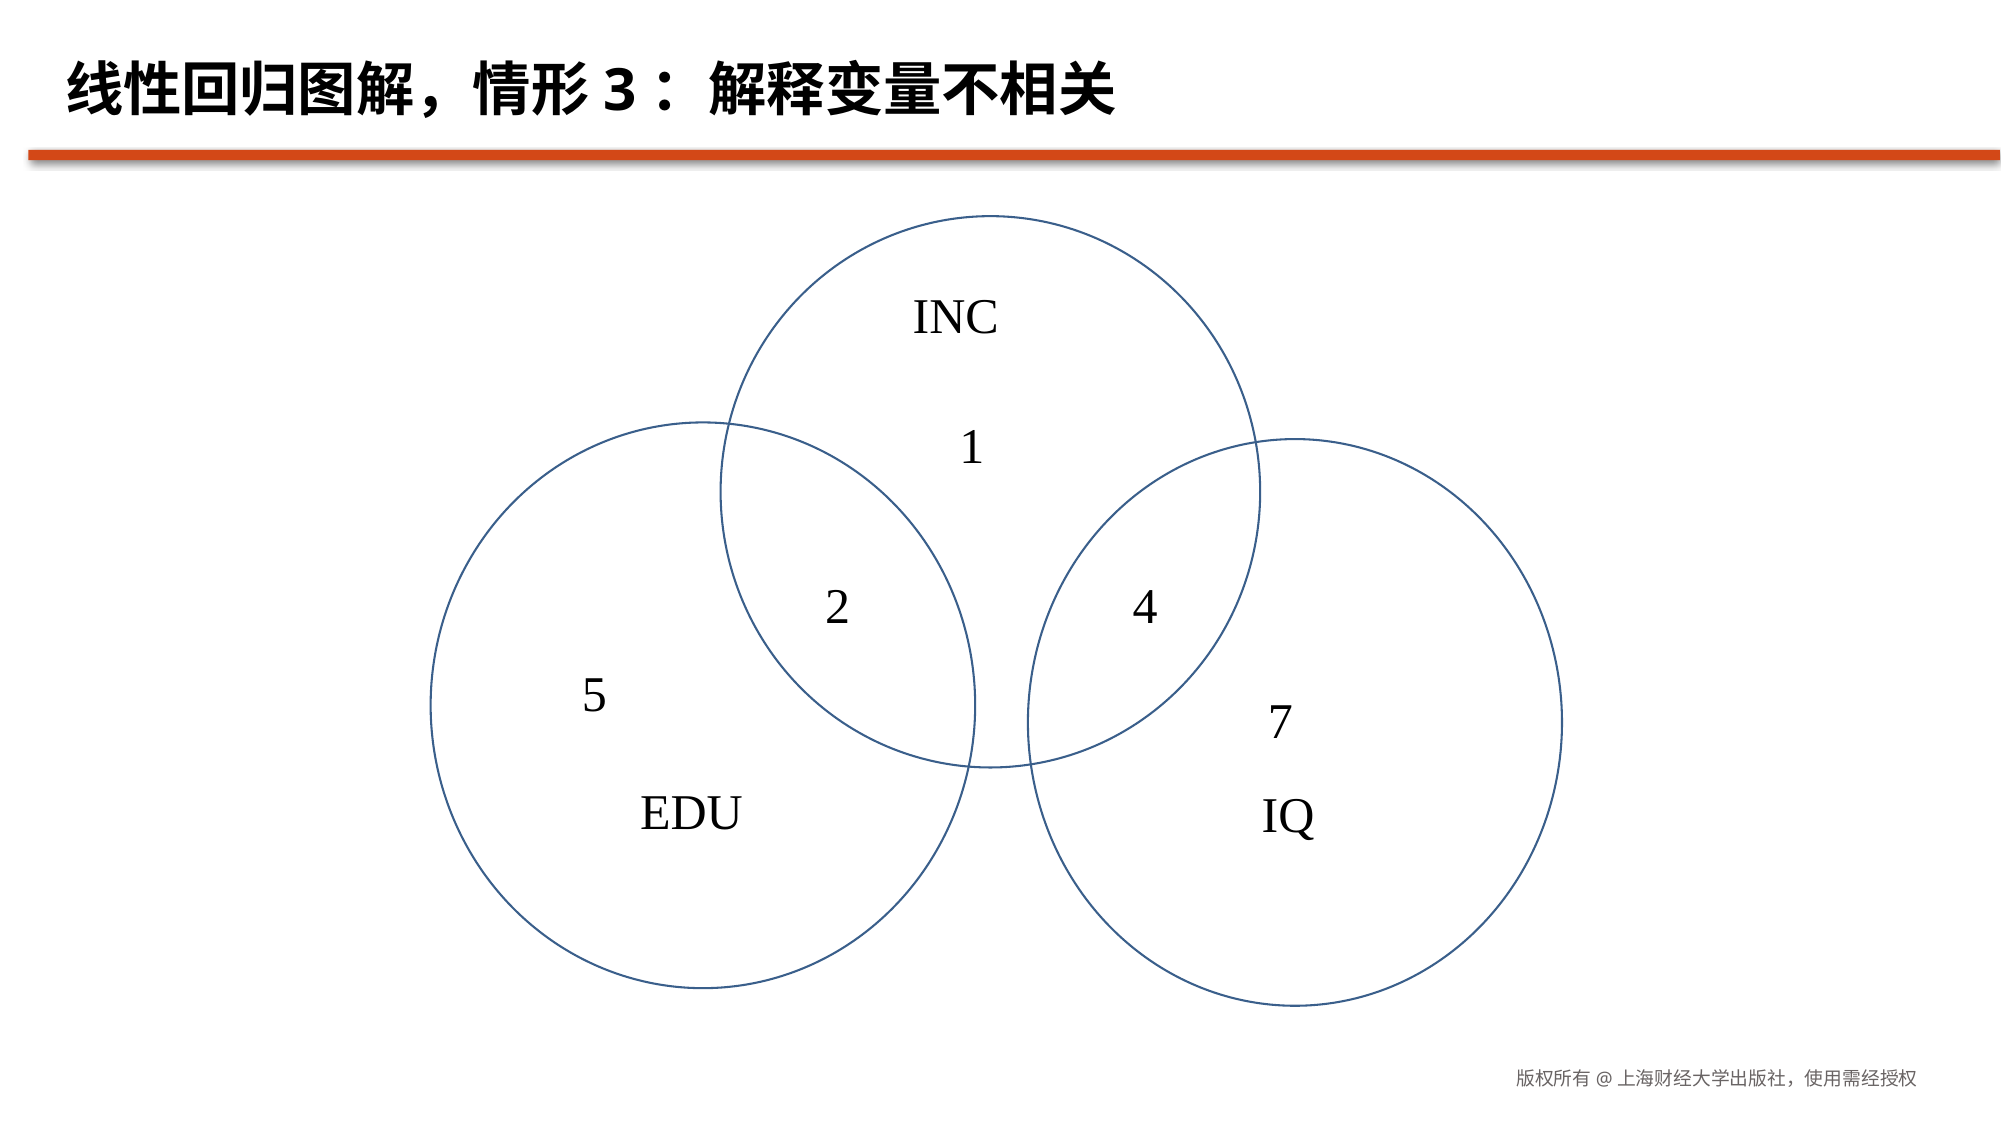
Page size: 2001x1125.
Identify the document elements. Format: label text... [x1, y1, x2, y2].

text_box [430, 215, 1563, 1007]
footer 版权所有@上海财经大学出版社，使用需经授权 [1483, 1046, 1950, 1109]
title 线性回归图解，情形3：解释变量不相关 [50, 50, 1825, 138]
